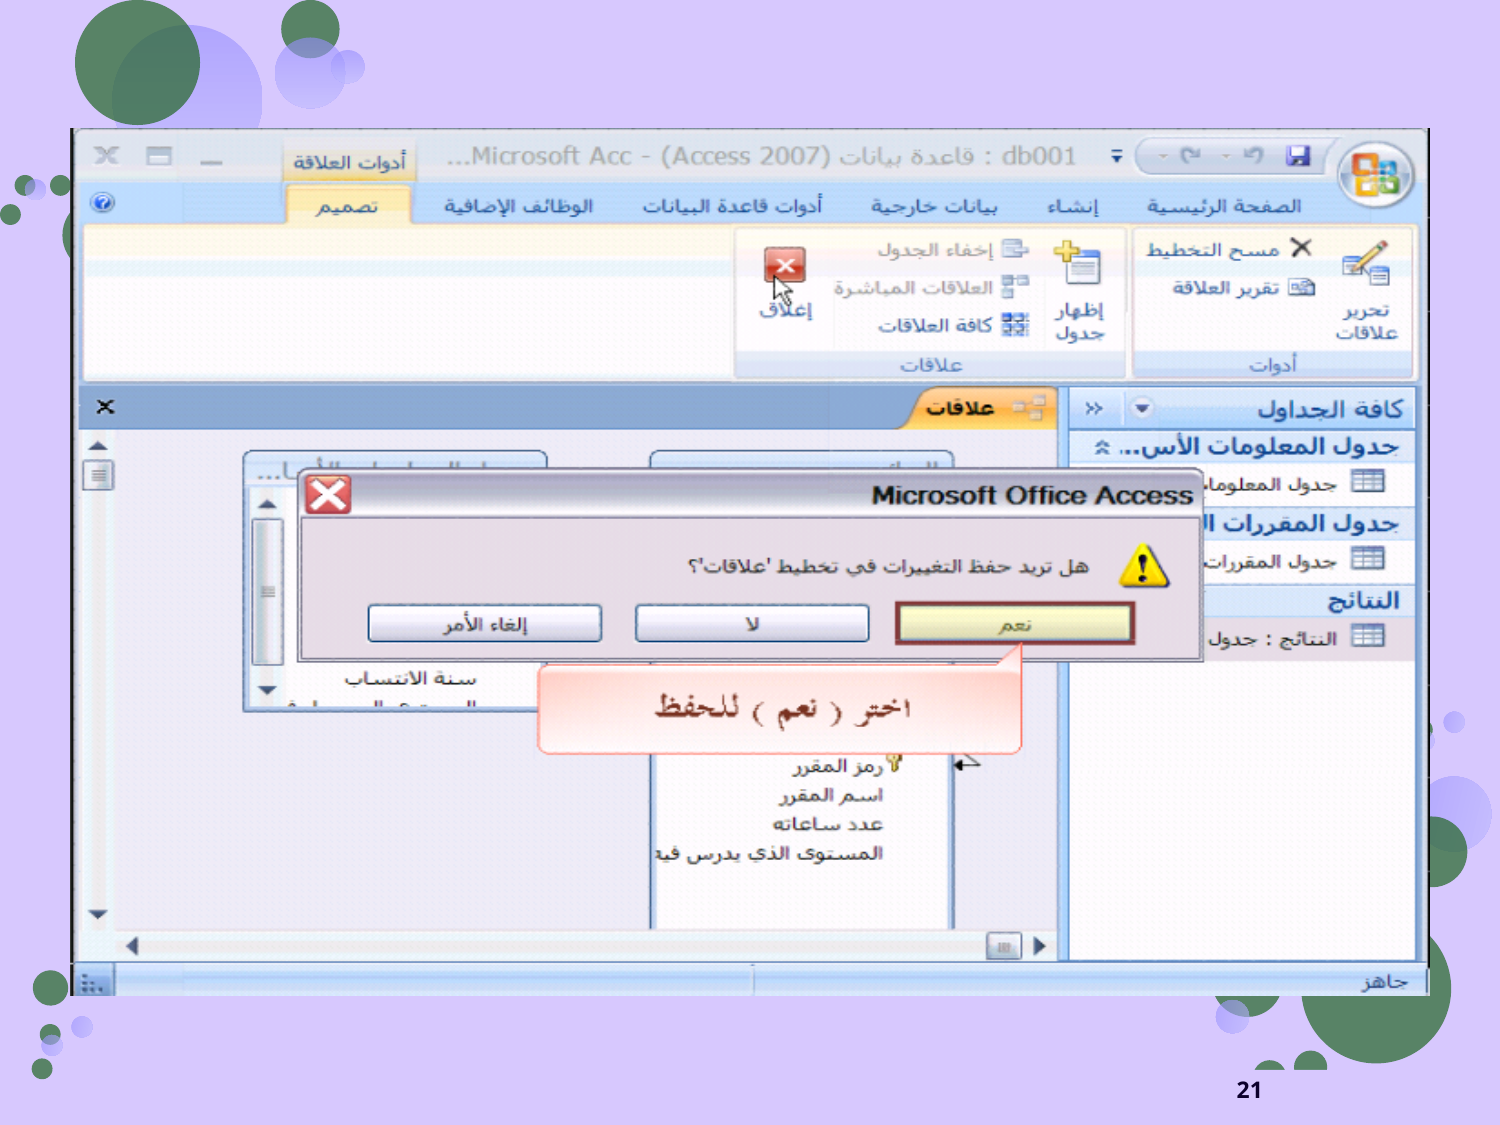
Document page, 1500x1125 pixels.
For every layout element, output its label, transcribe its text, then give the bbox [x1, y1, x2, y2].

slide_number 21 [1074, 1069, 1425, 1113]
picture [68, 127, 1432, 998]
